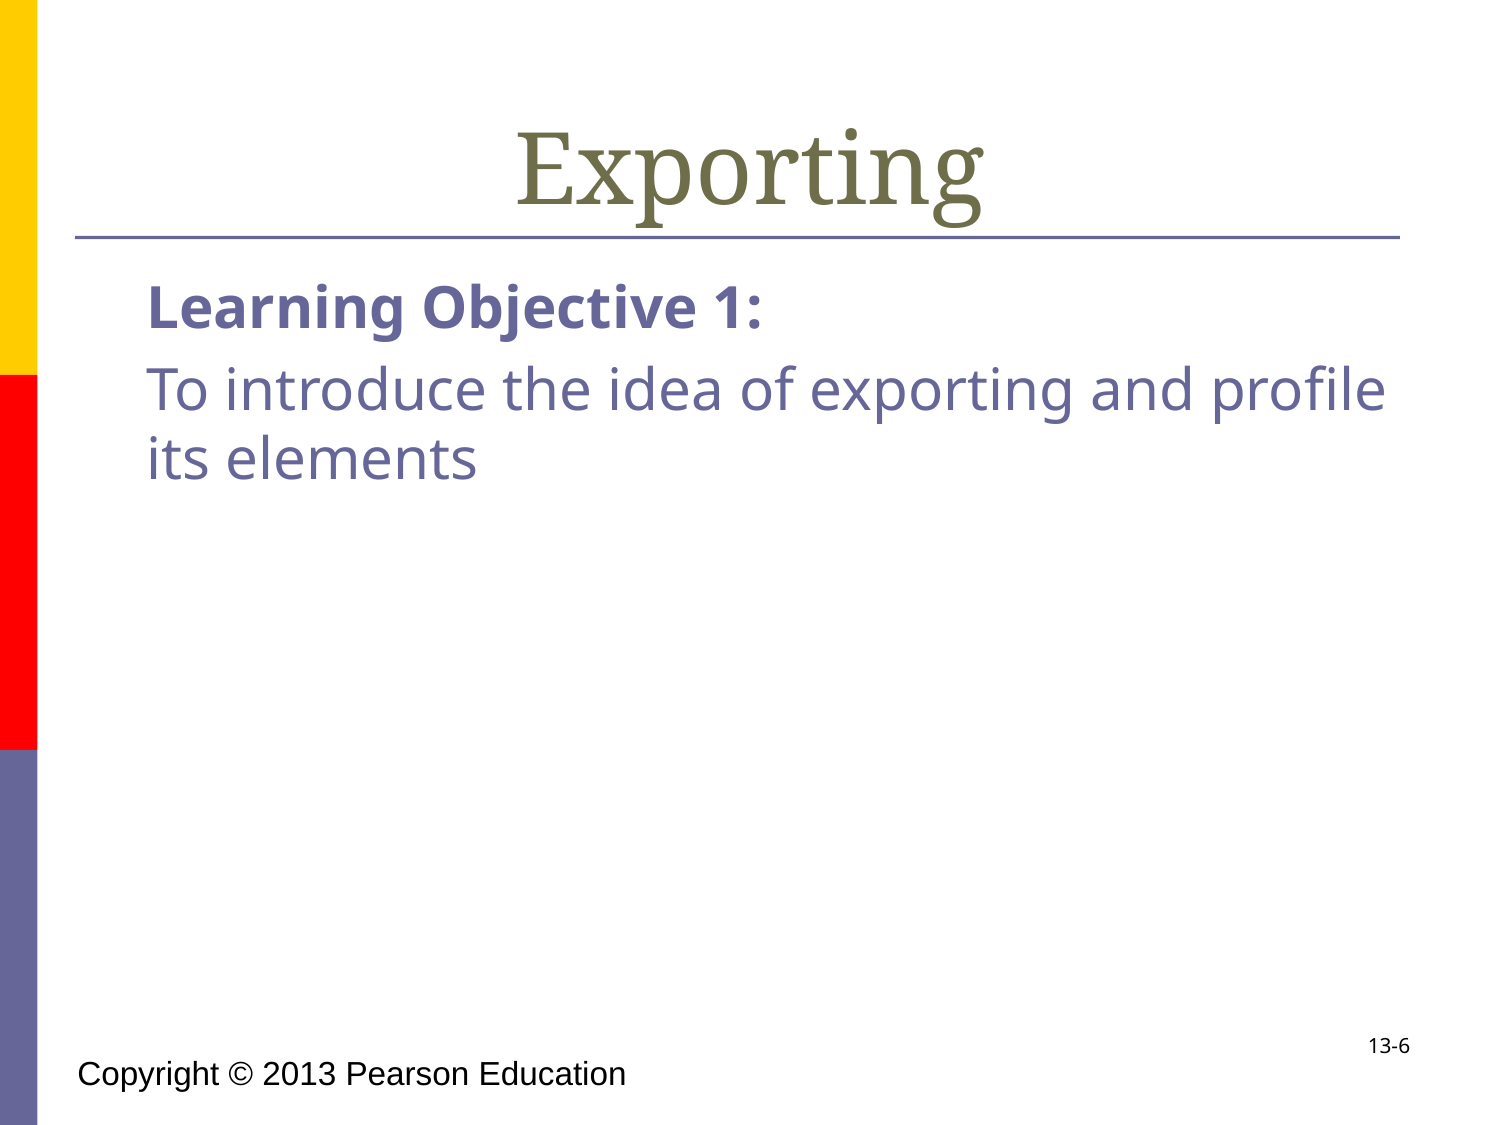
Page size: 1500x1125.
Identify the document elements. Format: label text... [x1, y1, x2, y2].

list Learning Objective 1: To introduce the idea of exporting and profile its elements [75, 262, 1425, 1006]
slide_number 13-6 [1074, 1025, 1425, 1100]
title Exporting [75, 45, 1425, 233]
